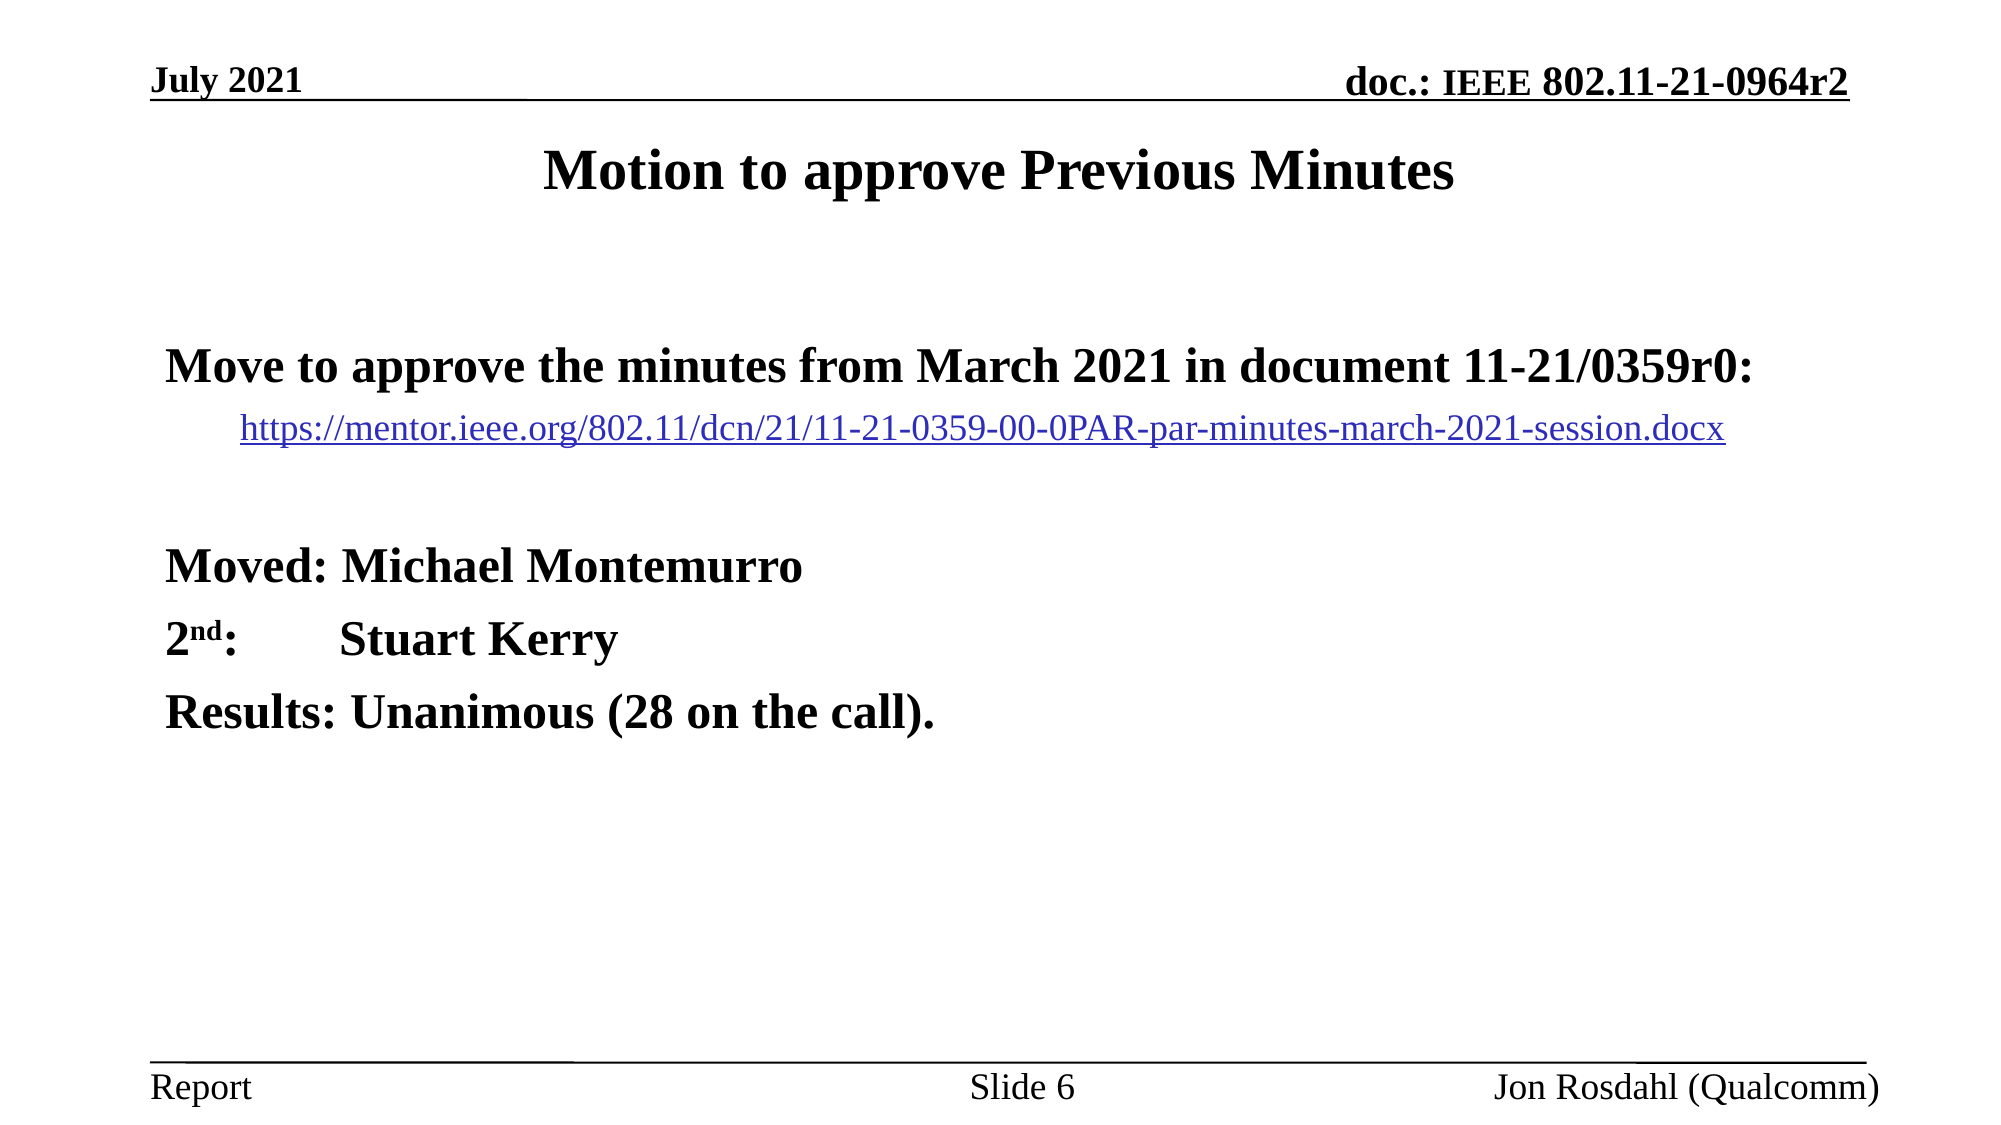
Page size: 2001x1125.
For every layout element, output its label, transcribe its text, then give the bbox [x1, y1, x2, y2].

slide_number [149, 49, 431, 100]
footer Jon Rosdahl (Qualcomm) [1436, 1061, 1881, 1108]
title Motion to approve Previous Minutes [149, 112, 1850, 221]
slide_number Slide 6 [950, 1061, 1095, 1125]
list Move to approve the minutes from March 2021 in document 11-21/0359r0: https://mentor.ieee.org/802.11/dcn/21/11-21-0359-00-0PAR-par-minutes-march-2021-session.docx Moved: Michael Montemurro 2nd: Stuart Kerry Results: Unanimous (28 on the call). [149, 324, 1850, 1000]
